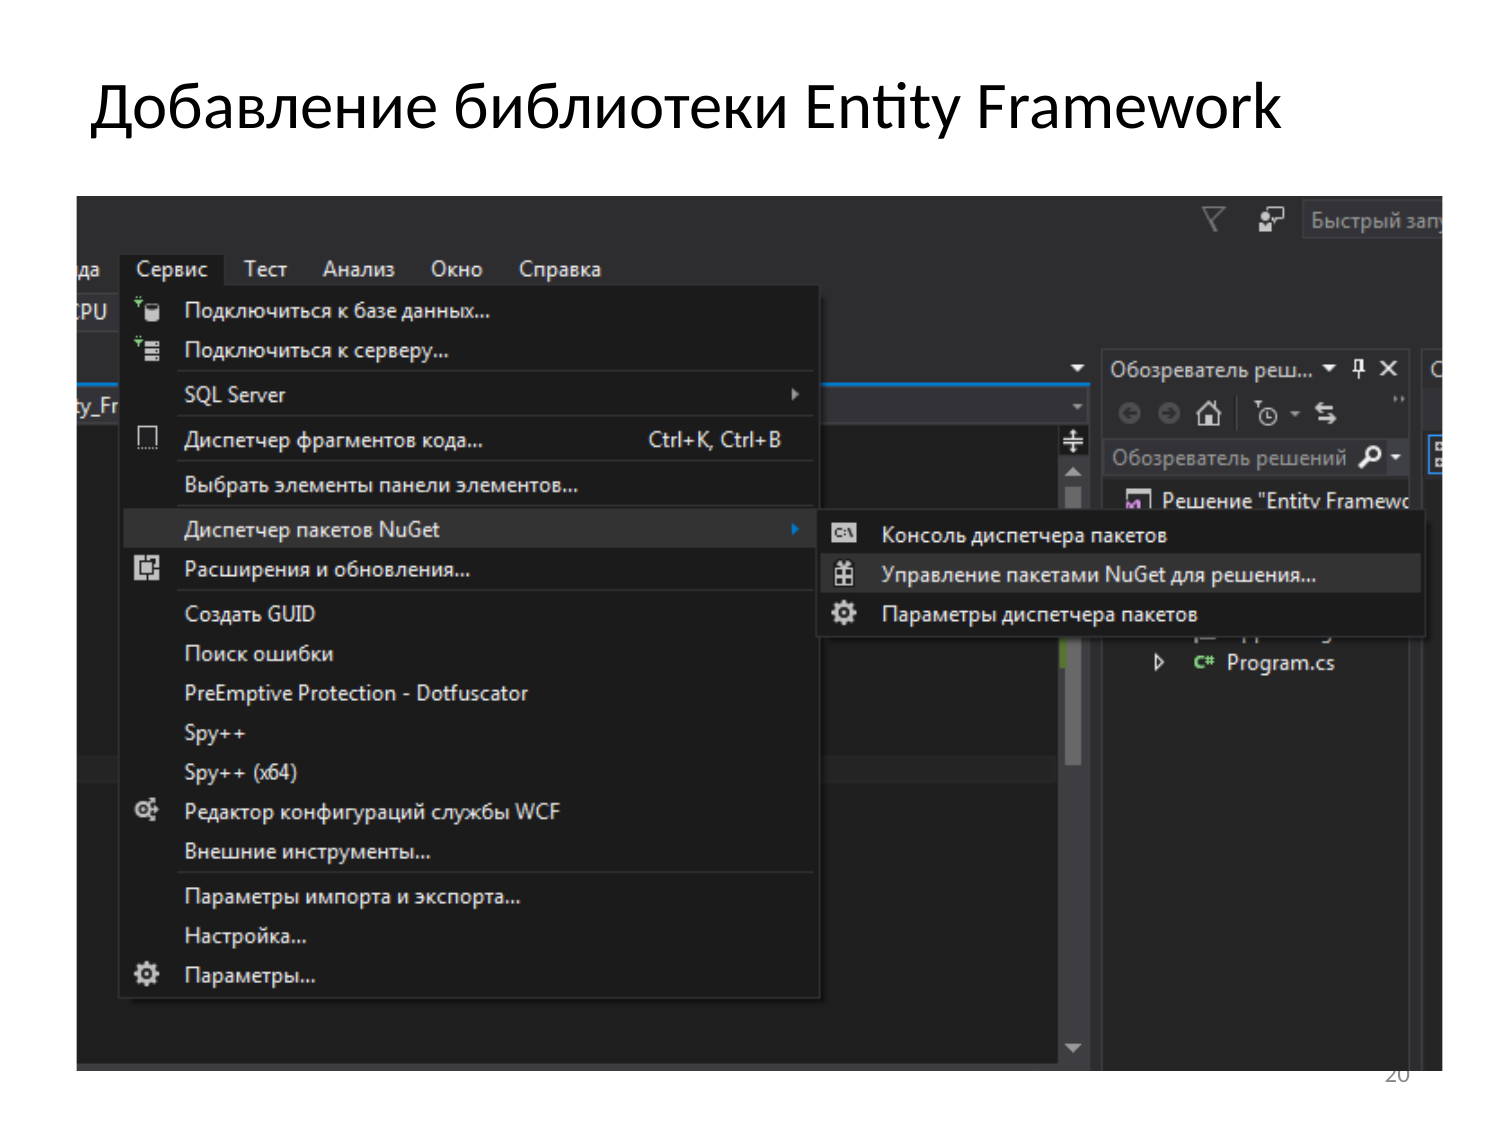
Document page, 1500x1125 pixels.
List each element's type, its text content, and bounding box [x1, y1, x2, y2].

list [76, 195, 1443, 1071]
slide_number 20 [1074, 1079, 1425, 1103]
text_box Добавление библиотеки Entity Framework [74, 54, 1425, 173]
